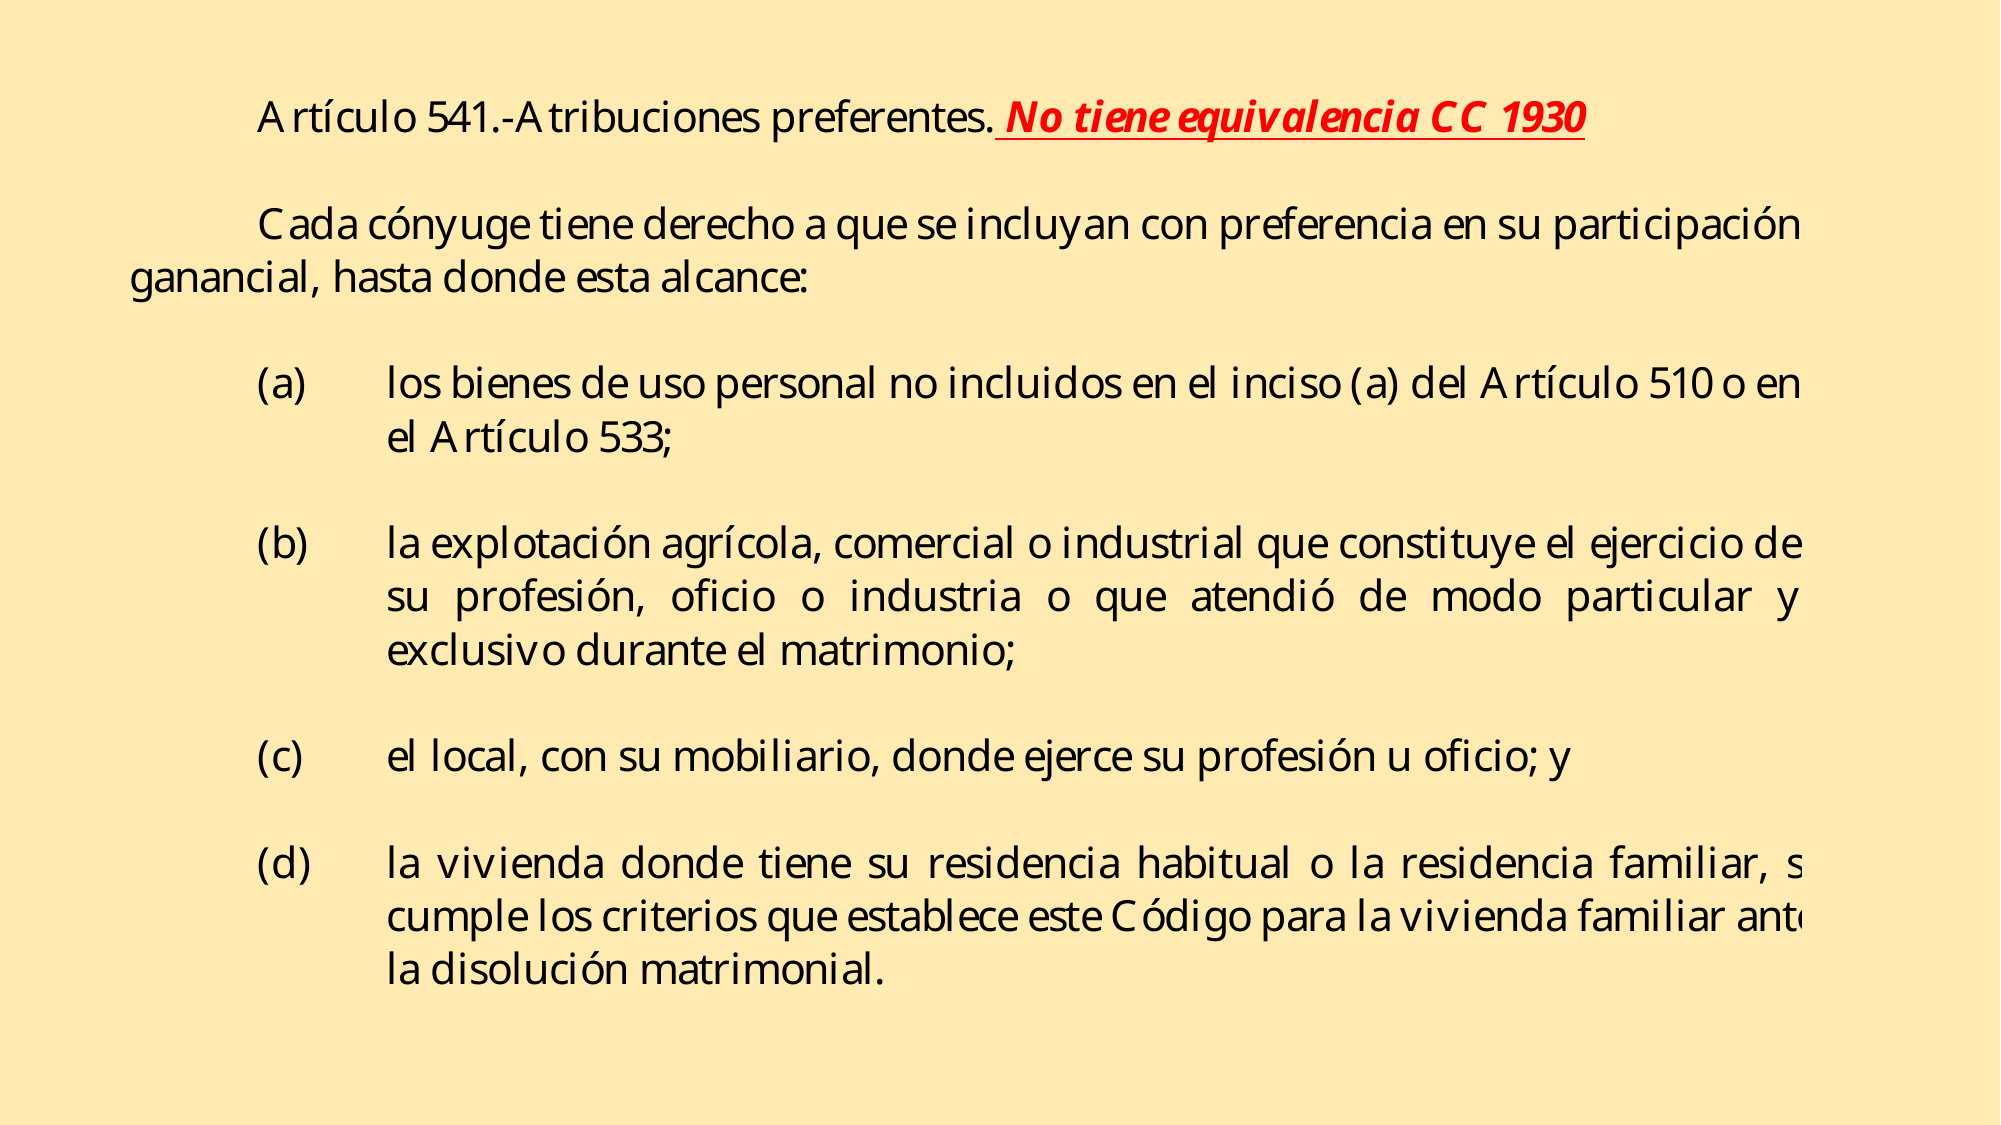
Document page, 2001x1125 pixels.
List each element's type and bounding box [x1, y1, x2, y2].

picture [129, 91, 1803, 997]
